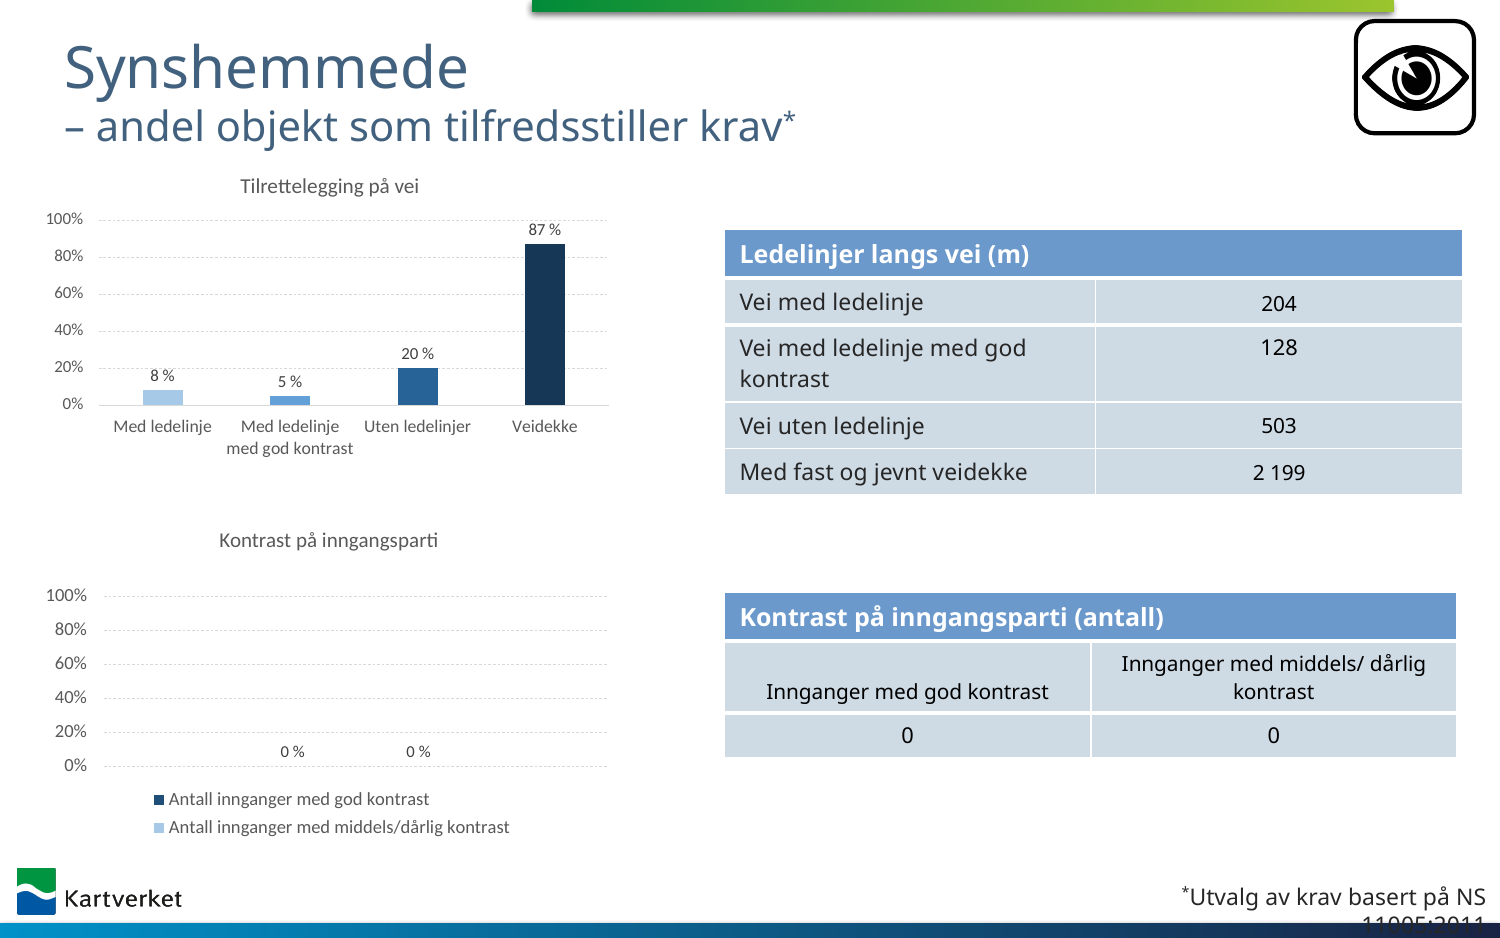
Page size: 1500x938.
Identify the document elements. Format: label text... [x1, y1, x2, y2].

text_box Synshemmede – andel objekt som tilfredsstiller krav* [49, 24, 1431, 158]
table_cell Innganger med middels/ dårlig kontrast [1092, 643, 1456, 711]
text_box *Utvalg av krav basert på NS 11005:2011 [1068, 873, 1500, 938]
picture [41, 520, 617, 846]
table_cell Med fast og jevnt veidekke [725, 449, 1095, 494]
table_cell 503 [1096, 403, 1462, 448]
table_cell 204 [1096, 280, 1462, 323]
table_cell Vei med ledelinje [725, 280, 1095, 323]
table_cell 0 [1092, 715, 1456, 757]
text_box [1355, 20, 1475, 134]
table_cell Vei uten ledelinje [725, 403, 1095, 448]
table_header Kontrast på inngangsparti (antall) [725, 593, 1456, 639]
table_cell Vei med ledelinje med god kontrast [725, 327, 1095, 401]
table_cell 0 [725, 715, 1090, 757]
table_cell 128 [1096, 327, 1462, 401]
picture [41, 166, 619, 492]
table_header Ledelinjer langs vei (m) [725, 230, 1462, 276]
table_cell Innganger med god kontrast [725, 643, 1090, 711]
table_cell 2 199 [1096, 449, 1462, 494]
